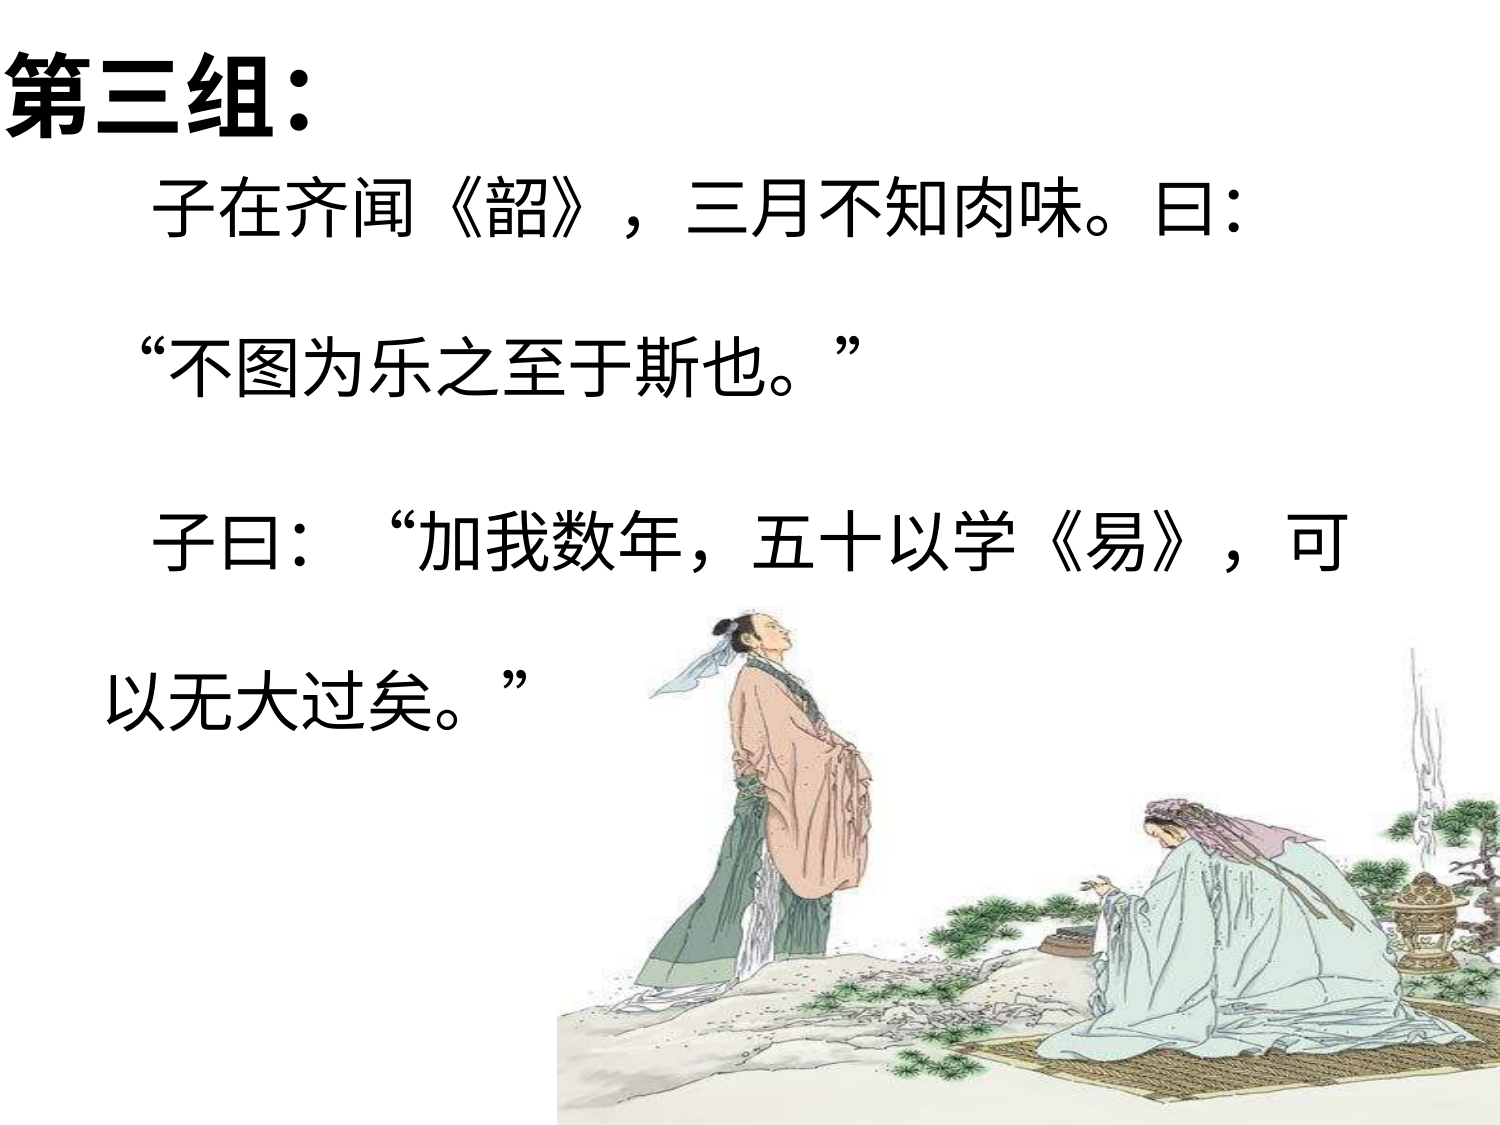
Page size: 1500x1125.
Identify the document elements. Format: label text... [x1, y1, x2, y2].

picture [557, 585, 1500, 1125]
text_box 第三组： [0, 0, 860, 188]
list 子在齐闻《韶》，三月不知肉味。曰：“不图为乐之至于斯也。” 子曰：“加我数年，五十以学《易》，可以无大过矣。” [29, 78, 1380, 821]
